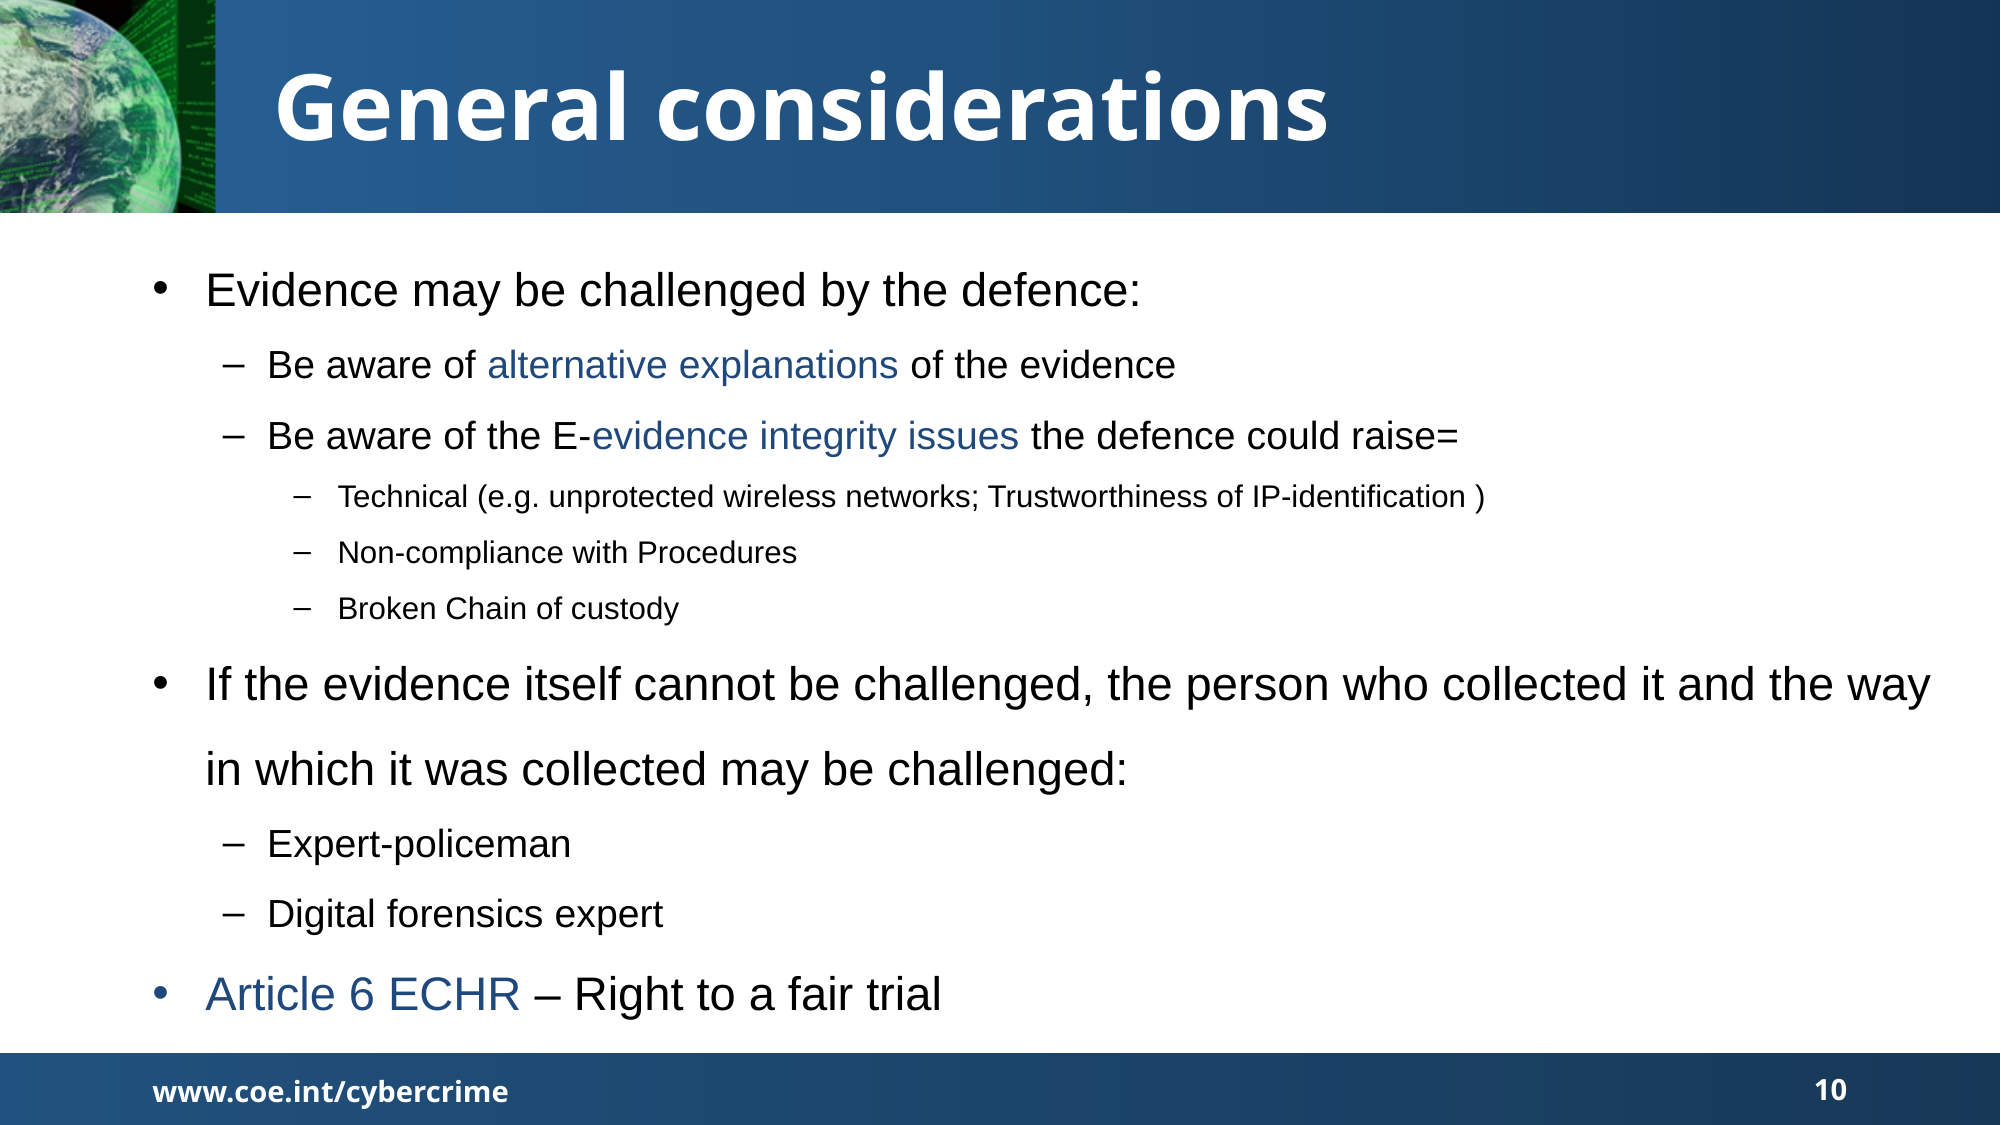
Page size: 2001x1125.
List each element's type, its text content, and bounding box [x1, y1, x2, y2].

title General considerations [258, 39, 1976, 183]
slide_number www.coe.int/cybercrime [137, 1061, 588, 1121]
picture [0, 0, 2000, 213]
list Evidence may be challenged by the defence: Be aware of alternative explanations of the evidence Be aware of the E-evidence integrity issues the defence could raise= Technical (e.g. unprotected wireless networks; Trustworthiness of IP-identification ) Non-compliance with Procedures Broken Chain of custody If the evidence itself cannot be challenged, the person who collected it and the way in which it was collected may be challenged: Expert-policeman Digital forensics expert Article 6 ECHR – Right to a fair trial [137, 223, 1976, 1035]
slide_number 10 [1412, 1061, 1863, 1121]
